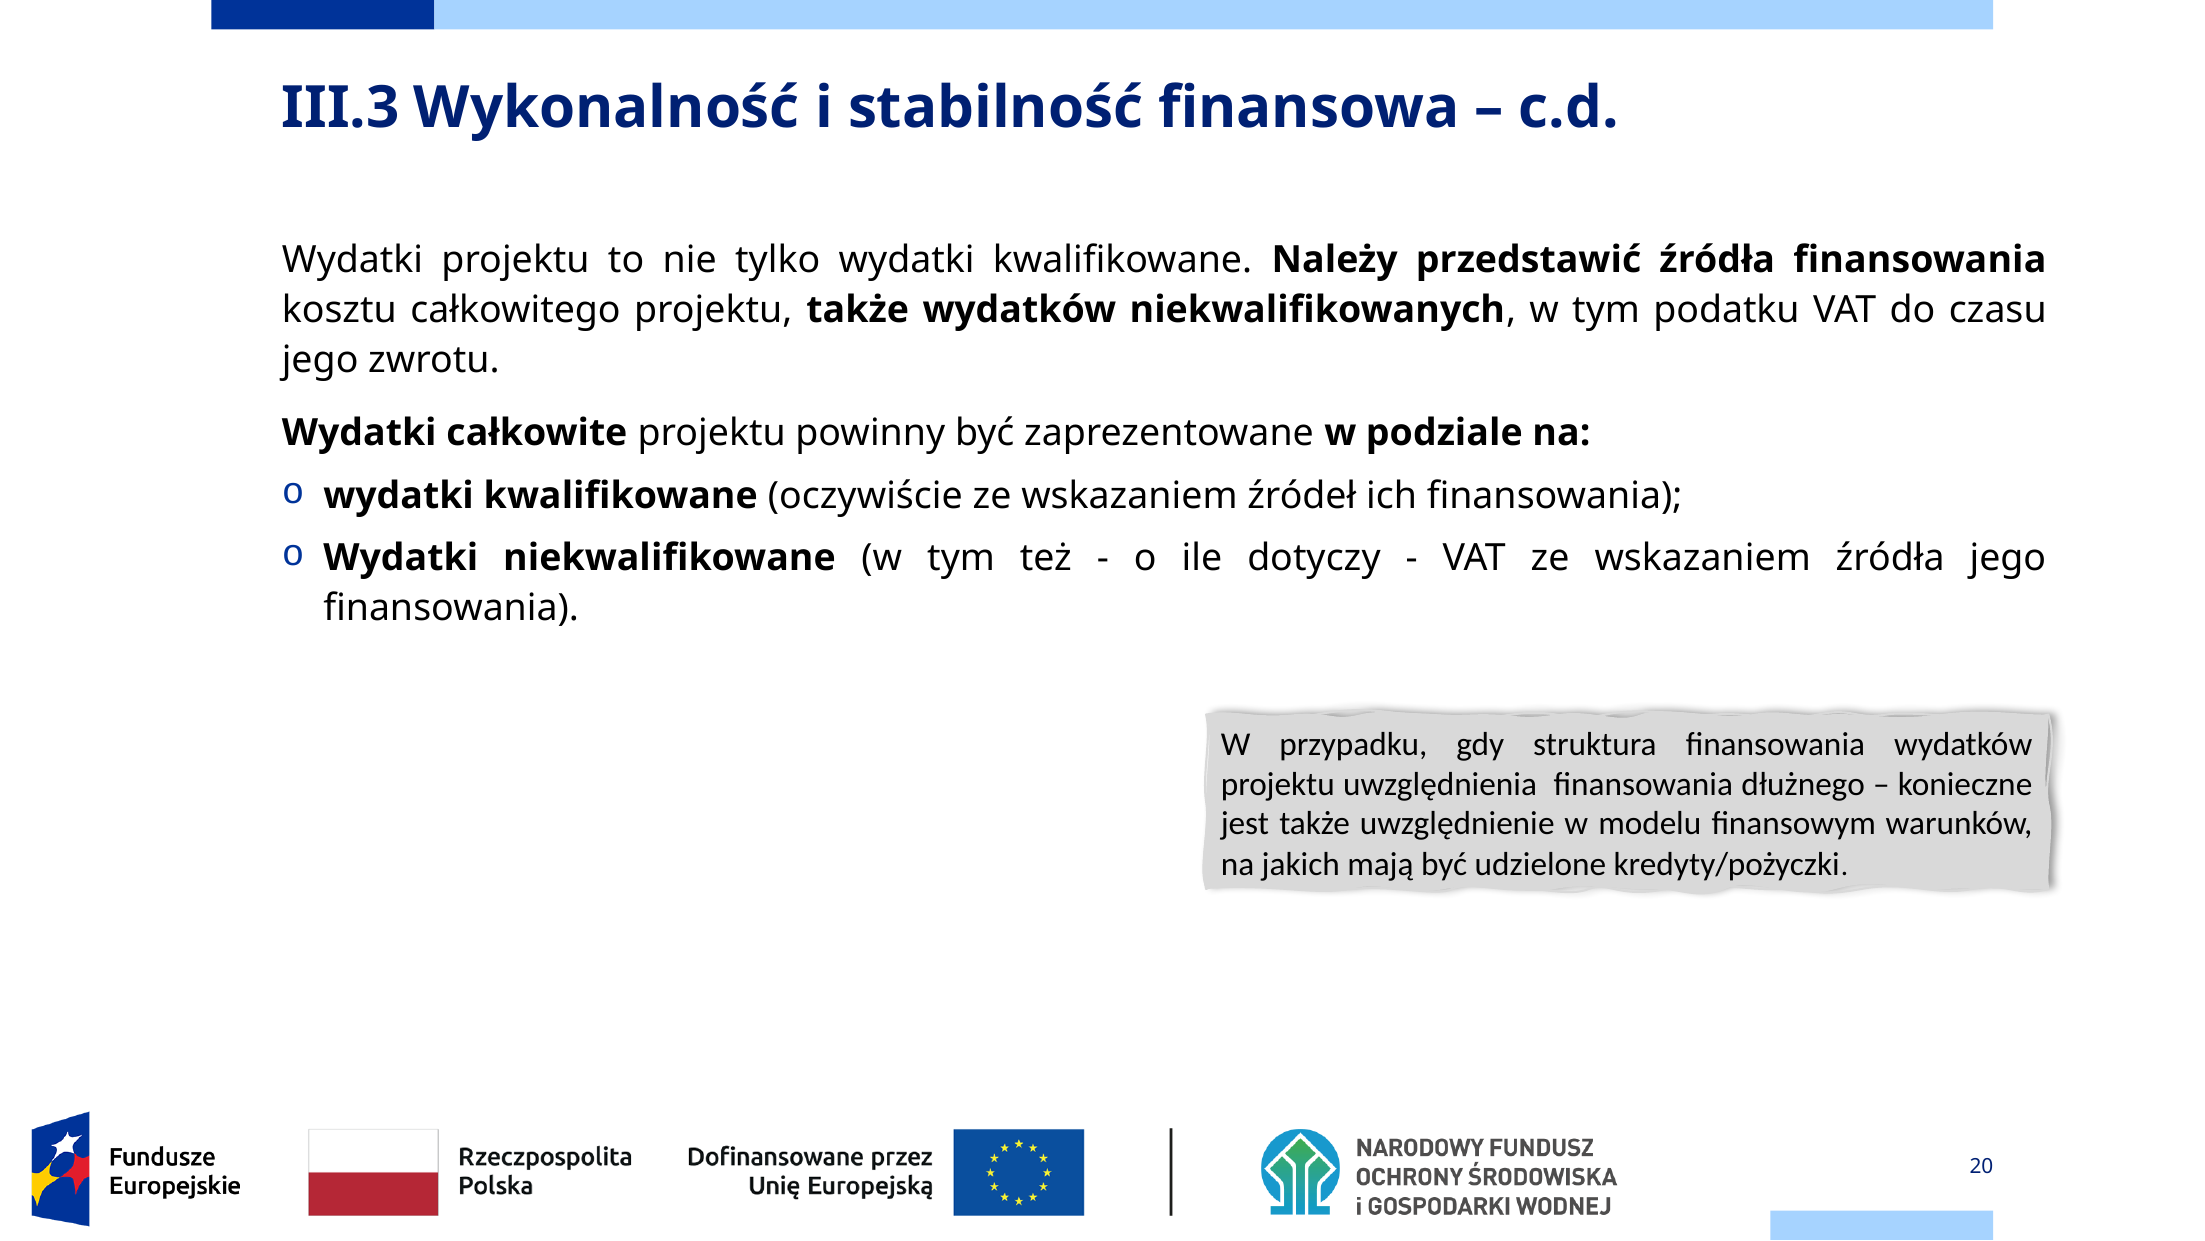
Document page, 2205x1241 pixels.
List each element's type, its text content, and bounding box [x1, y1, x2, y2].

list Wydatki projektu to nie tylko wydatki kwalifikowane. Należy przedstawić źródła finansowania kosztu całkowitego projektu, także wydatków niekwalifikowanych, w tym podatku VAT do czasu jego zwrotu. Wydatki całkowite projektu powinny być zaprezentowane w podziale na: wydatki kwalifikowane (oczywiście ze wskazaniem źródeł ich finansowania); Wydatki niekwalifikowane (w tym też - o ile dotyczy - VAT ze wskazaniem źródła jego finansowania). [281, 230, 2048, 668]
picture [0, 1080, 1652, 1241]
text_box W przypadku, gdy struktura finansowania wydatków projektu uwzględnienia finansowania dłużnego – konieczne jest także uwzględnienie w modelu finansowym warunków, na jakich mają być udzielone kredyty/pożyczki. [1202, 710, 2052, 895]
slide_number 20 [1770, 1151, 1993, 1182]
title III.3 Wykonalność i stabilność finansowa – c.d. [281, 63, 1771, 200]
